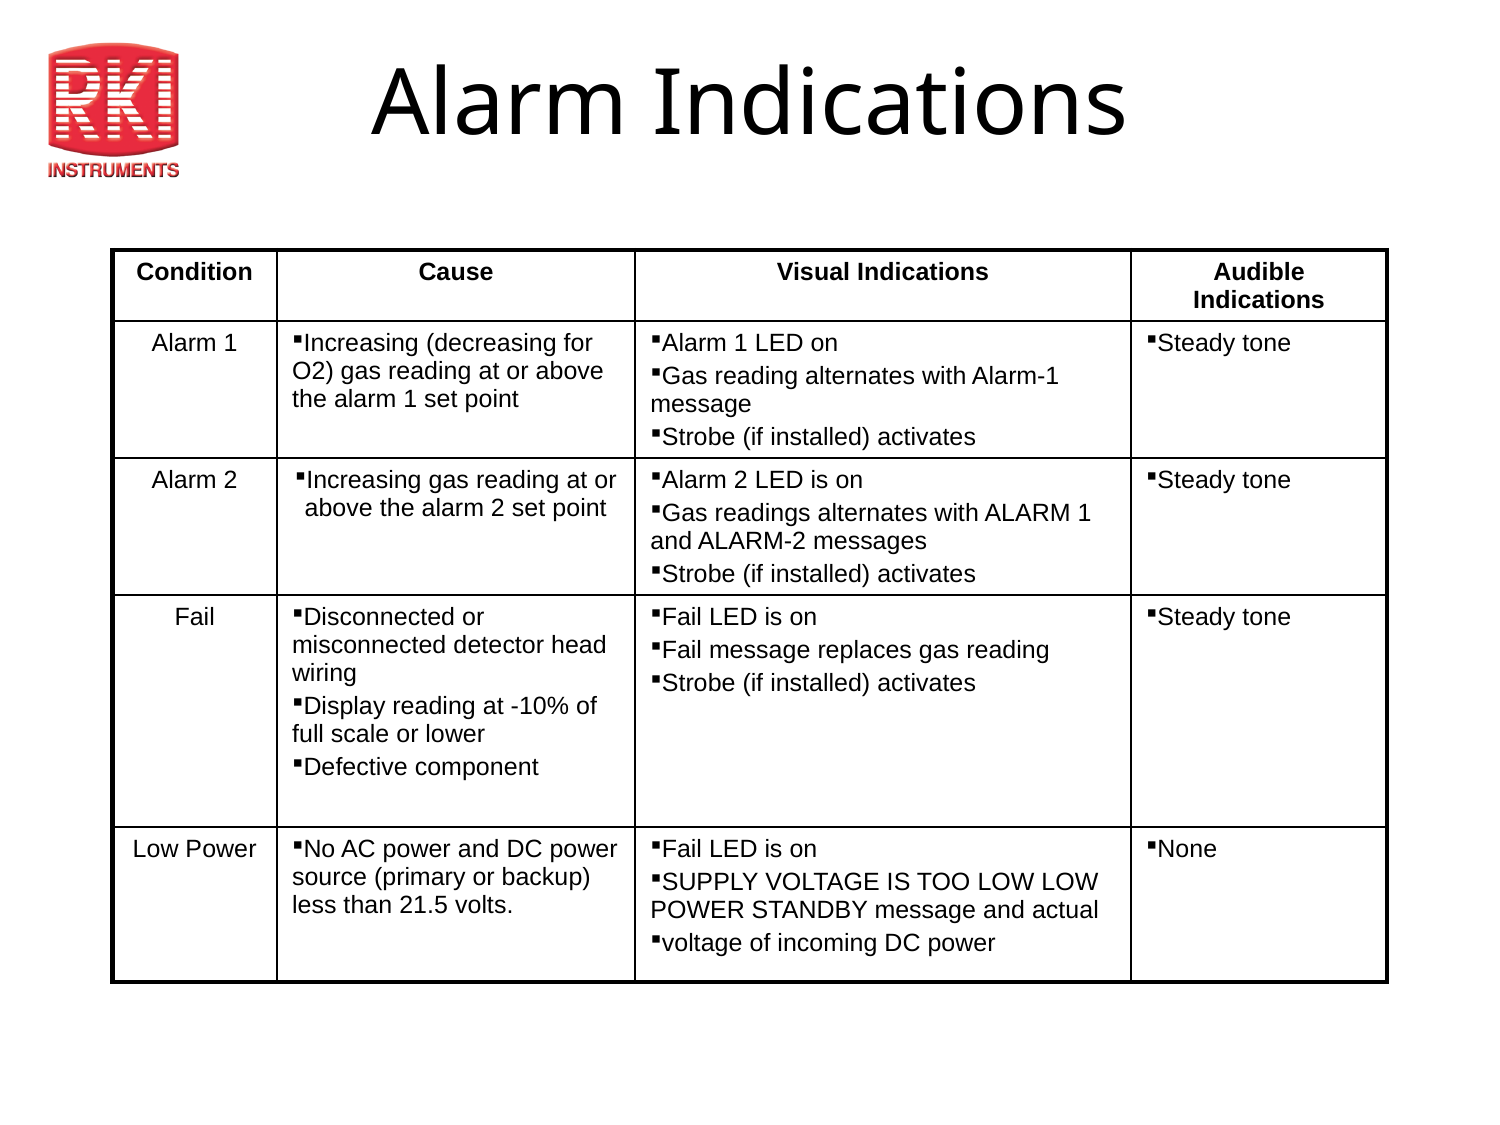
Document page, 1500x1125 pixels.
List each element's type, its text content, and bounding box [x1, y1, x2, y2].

table_cell None [1132, 828, 1385, 980]
table_cell Steady tone [1132, 596, 1385, 826]
table_cell Fail [115, 596, 276, 826]
table_cell Increasing (decreasing for O2) gas reading at or above the alarm 1 set point [278, 322, 634, 457]
table_cell Alarm 2 [115, 459, 276, 594]
table_cell Alarm 1 [115, 322, 276, 457]
picture [37, 37, 188, 184]
table_cell Low Power [115, 828, 276, 980]
table_header Condition [115, 252, 276, 320]
table_cell Steady tone [1132, 322, 1385, 457]
table_header Audible Indications [1132, 252, 1385, 320]
table_cell Steady tone [1132, 459, 1385, 594]
title Alarm Indications [112, 27, 1388, 169]
table_cell Increasing gas reading at or above the alarm 2 set point [278, 459, 634, 594]
table_cell Fail LED is on SUPPLY VOLTAGE IS TOO LOW LOW POWER STANDBY message and actual voltage of incoming DC power [636, 828, 1130, 980]
table_cell Disconnected or misconnected detector head wiring Display reading at -10% of full scale or lower Defective component [278, 596, 634, 826]
table_cell No AC power and DC power source (primary or backup) less than 21.5 volts. [278, 828, 634, 980]
table_header Visual Indications [636, 252, 1130, 320]
table_cell Alarm 1 LED on Gas reading alternates with Alarm-1 message Strobe (if installed) activates [636, 322, 1130, 457]
table_cell Fail LED is on Fail message replaces gas reading Strobe (if installed) activates [636, 596, 1130, 826]
table_header Cause [278, 252, 634, 320]
table_cell Alarm 2 LED is on Gas readings alternates with ALARM 1 and ALARM-2 messages Strobe (if installed) activates [636, 459, 1130, 594]
